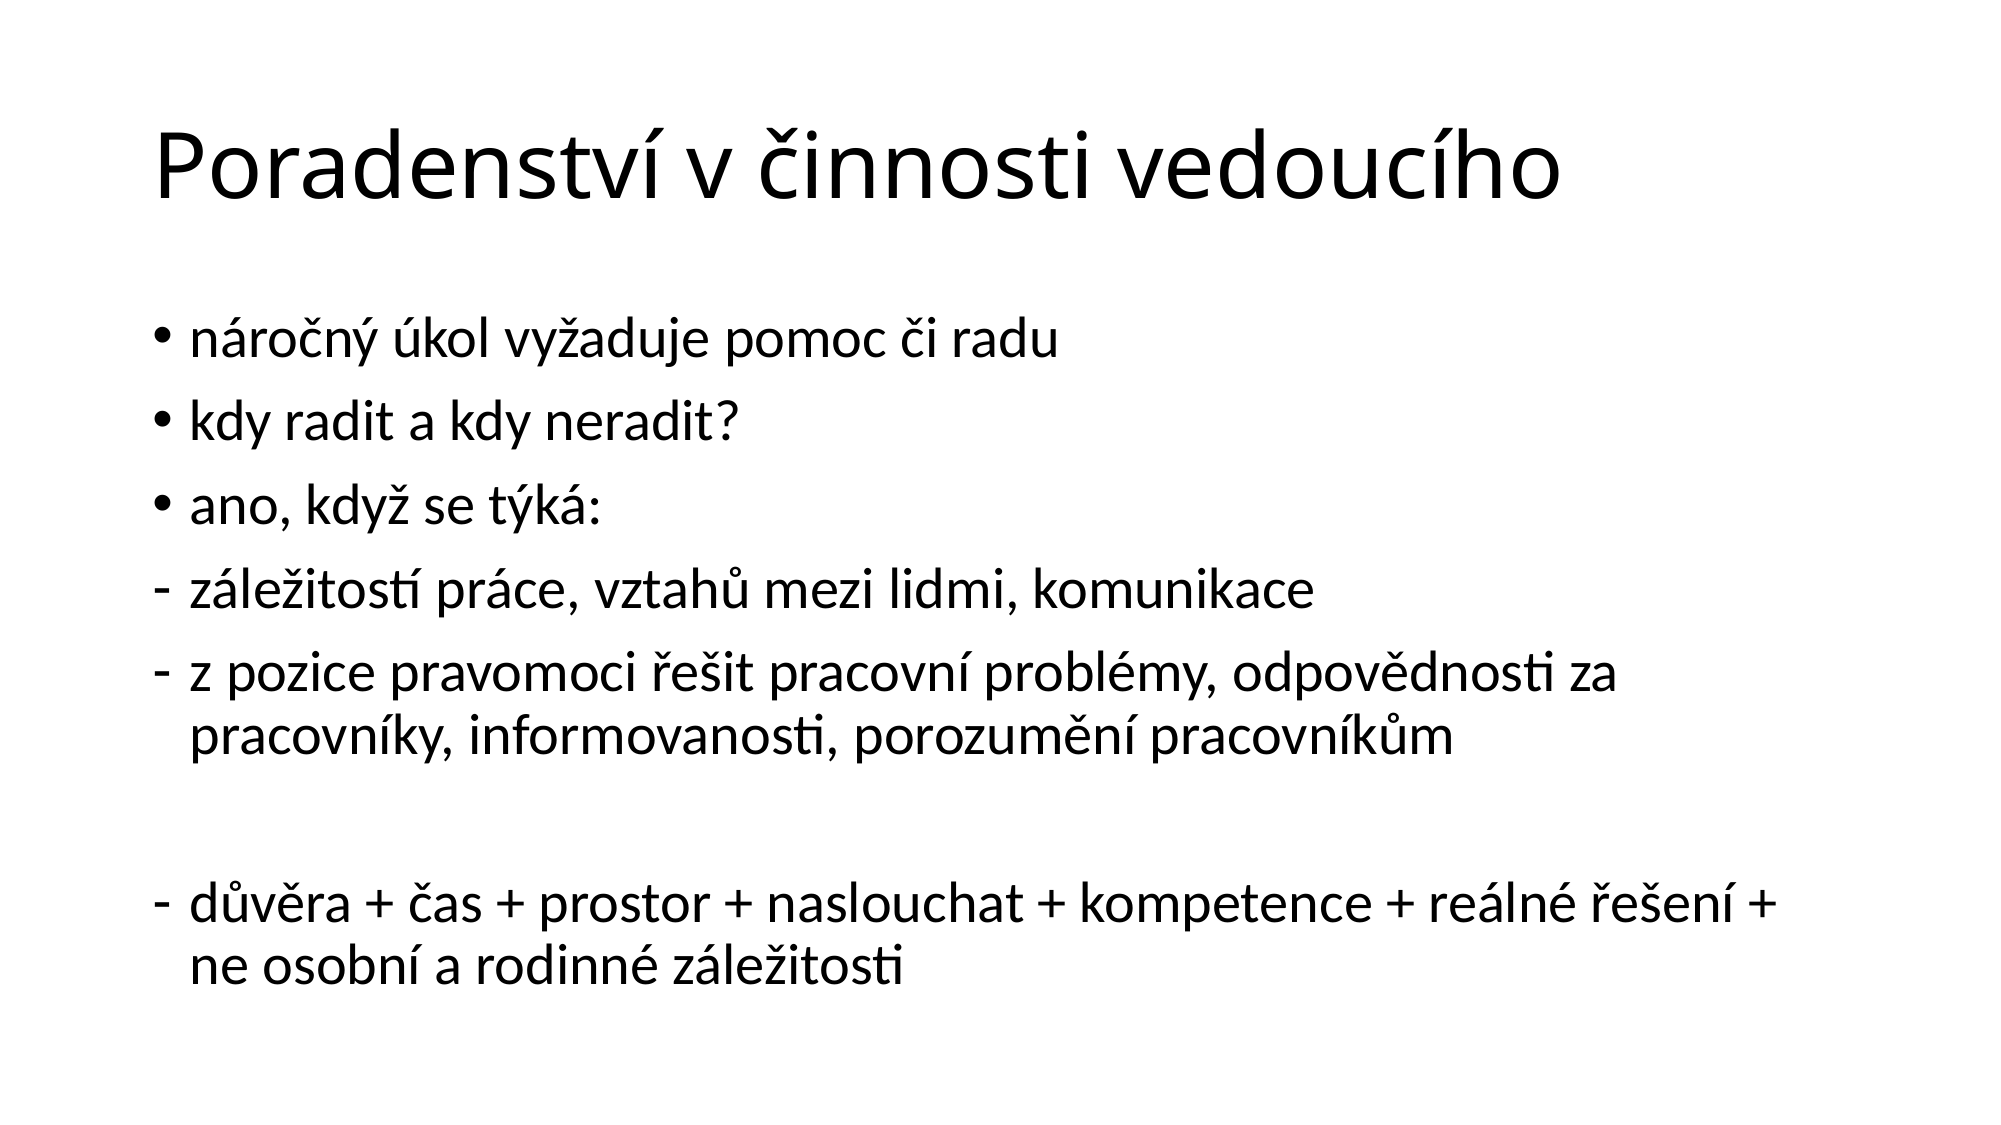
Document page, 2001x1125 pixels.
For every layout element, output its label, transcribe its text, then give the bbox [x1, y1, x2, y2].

list náročný úkol vyžaduje pomoc či radu kdy radit a kdy neradit? ano, když se týká: záležitostí práce, vztahů mezi lidmi, komunikace z pozice pravomoci řešit pracovní problémy, odpovědnosti za pracovníky, informovanosti, porozumění pracovníkům důvěra + čas + prostor + naslouchat + kompetence + reálné řešení + ne osobní a rodinné záležitosti [137, 299, 1863, 1014]
title Poradenství v činnosti vedoucího [137, 59, 1863, 278]
